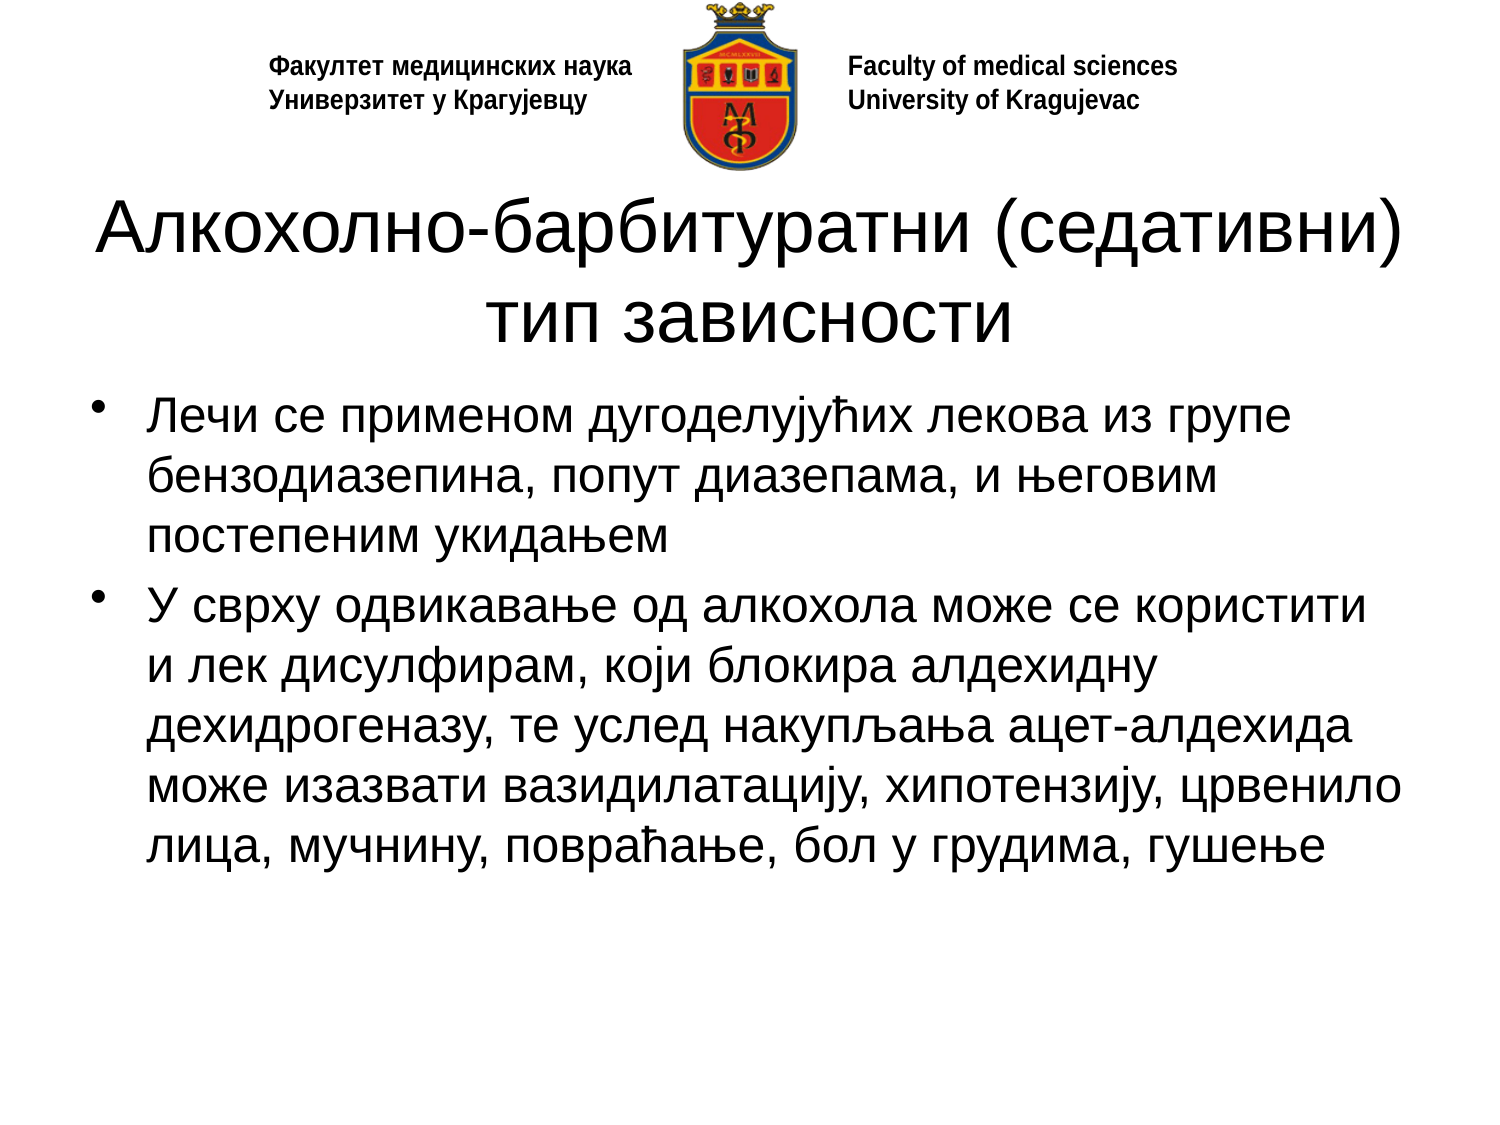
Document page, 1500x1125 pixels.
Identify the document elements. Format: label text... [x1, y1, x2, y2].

list Лечи се применом дугоделујућих лекова из групе бензодиазепина, попут диазепама, и његовим постепеним укидањем У сврху одвикавање од алкохола може се користити и лек дисулфирам, који блокира алдехидну дехидрогеназу, те услед накупљања ацет-алдехида може изазвати вазидилатацију, хипотензију, црвенило лица, мучнину, повраћање, бол у грудима, гушење [74, 374, 1426, 1118]
title Алкохолно-барбитуратни (седативни) тип зависности [74, 173, 1426, 362]
